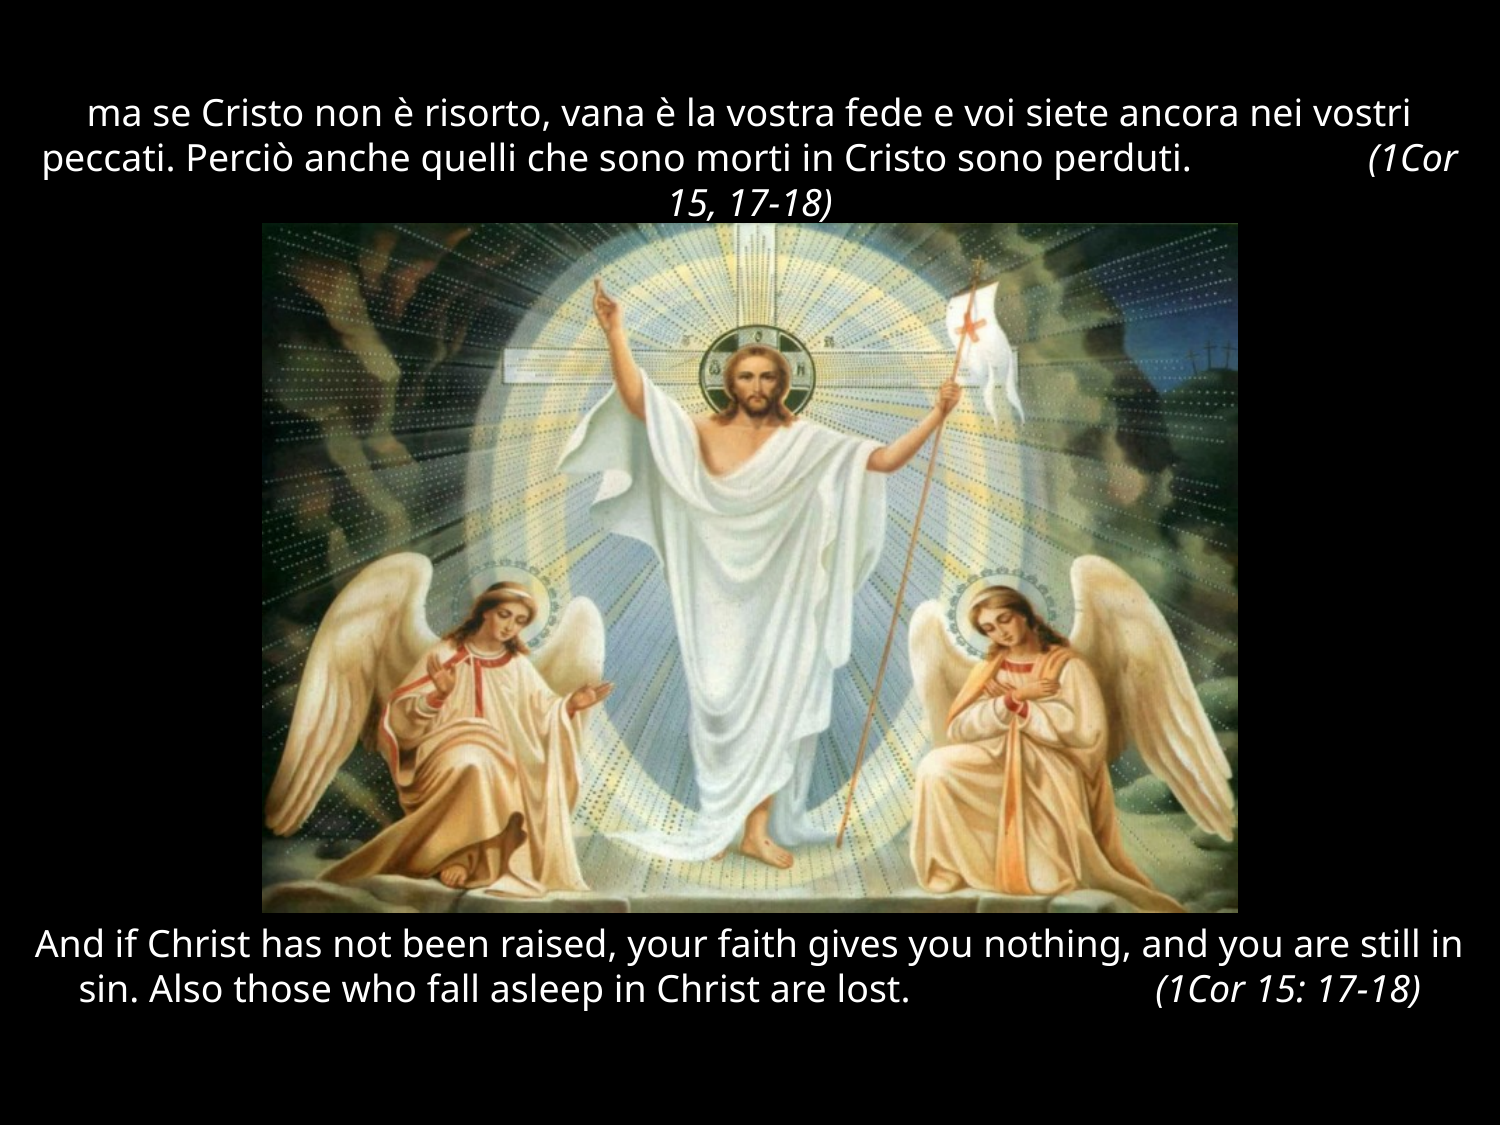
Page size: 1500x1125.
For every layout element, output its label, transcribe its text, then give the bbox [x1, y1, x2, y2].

title ma se Cristo non è risorto, vana è la vostra fede e voi siete ancora nei vostri peccati. Perciò anche quelli che sono morti in Cristo sono perduti. (1Cor 15, 17-18) [0, 87, 1500, 225]
text_box And if Christ has not been raised, your faith gives you nothing, and you are still in sin. Also those who fall asleep in Christ are lost. (1Cor 15: 17-18) [0, 912, 1500, 1018]
picture [262, 223, 1238, 913]
